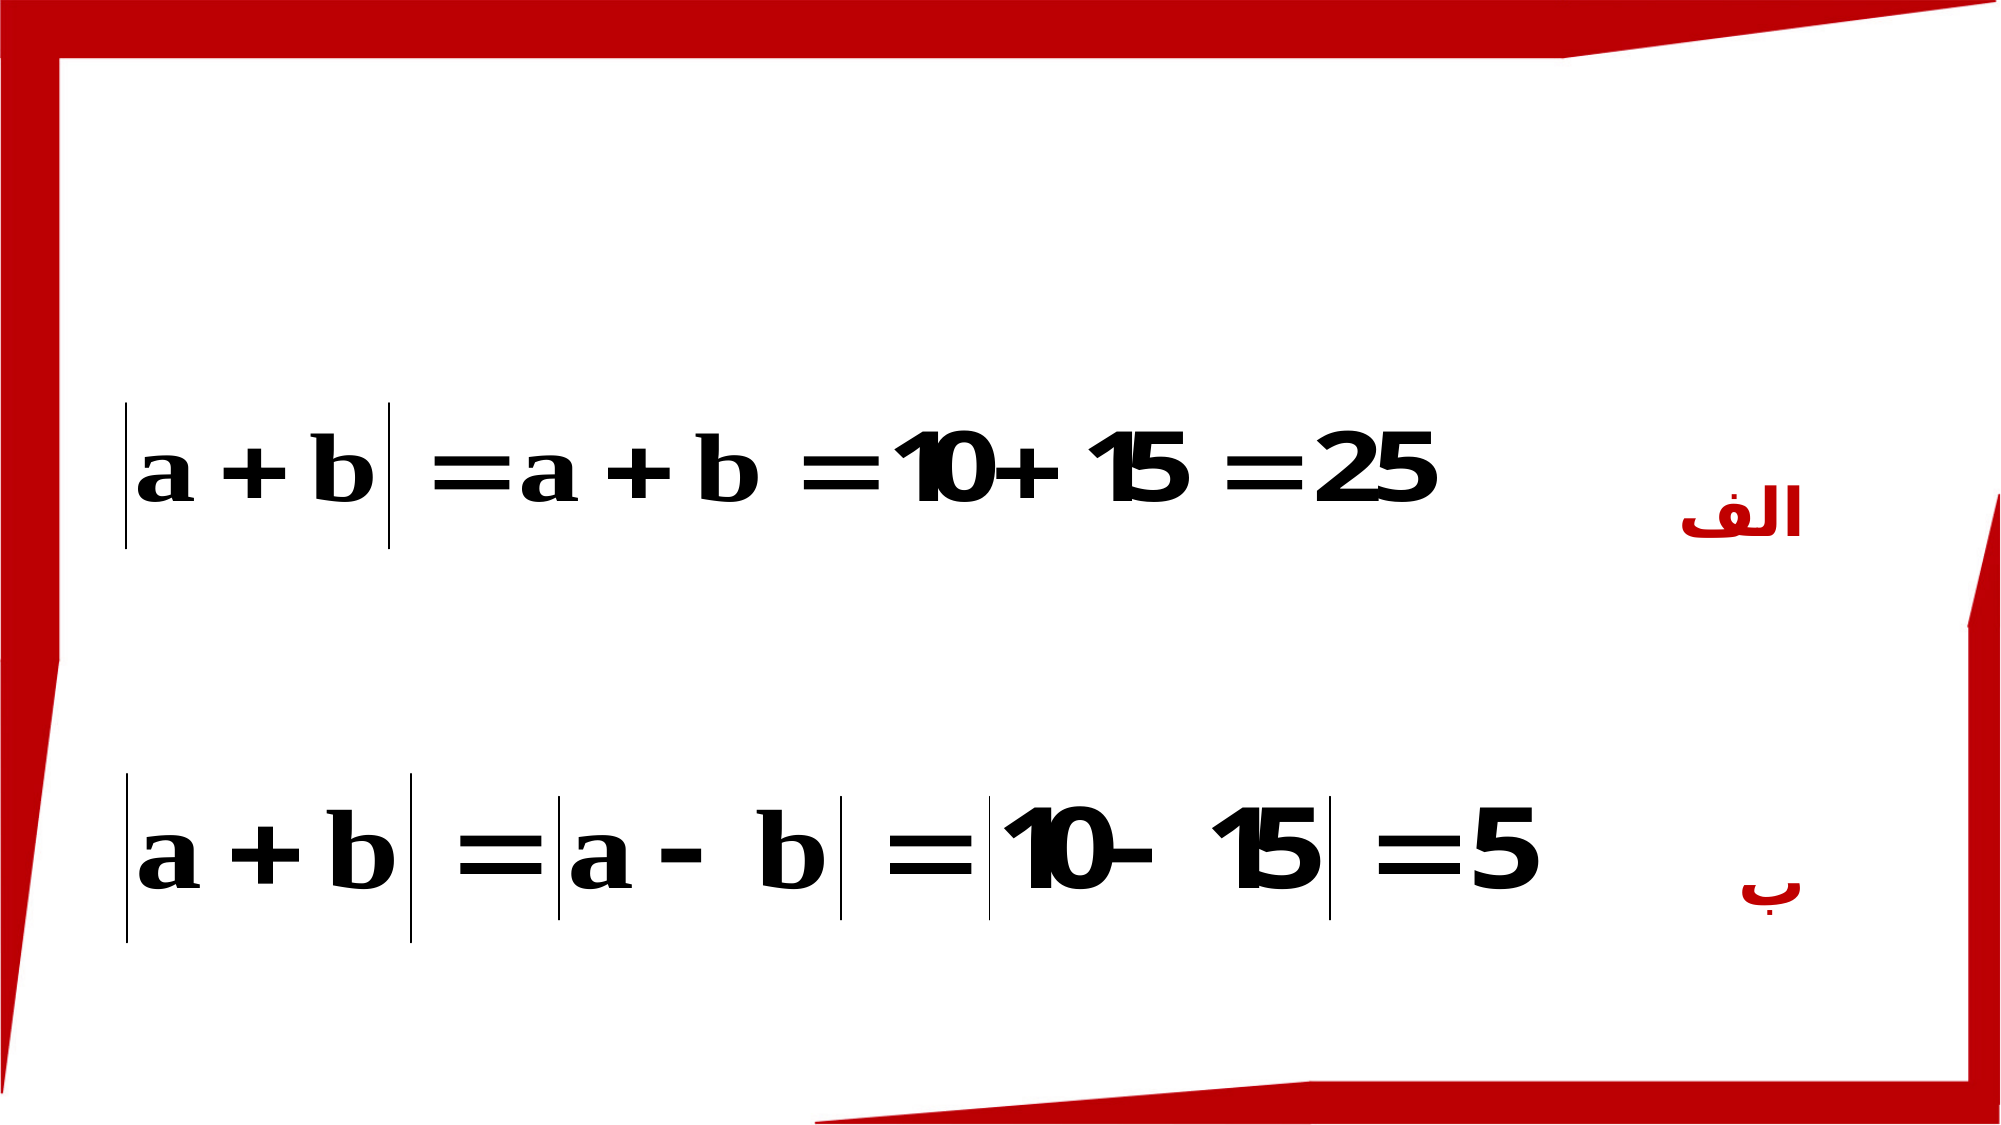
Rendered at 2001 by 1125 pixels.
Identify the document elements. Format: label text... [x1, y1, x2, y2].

text_box ب [1600, 751, 1821, 927]
picture [0, 0, 2001, 1125]
text_box الف [1600, 382, 1821, 557]
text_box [118, 397, 1443, 681]
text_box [117, 765, 1543, 950]
